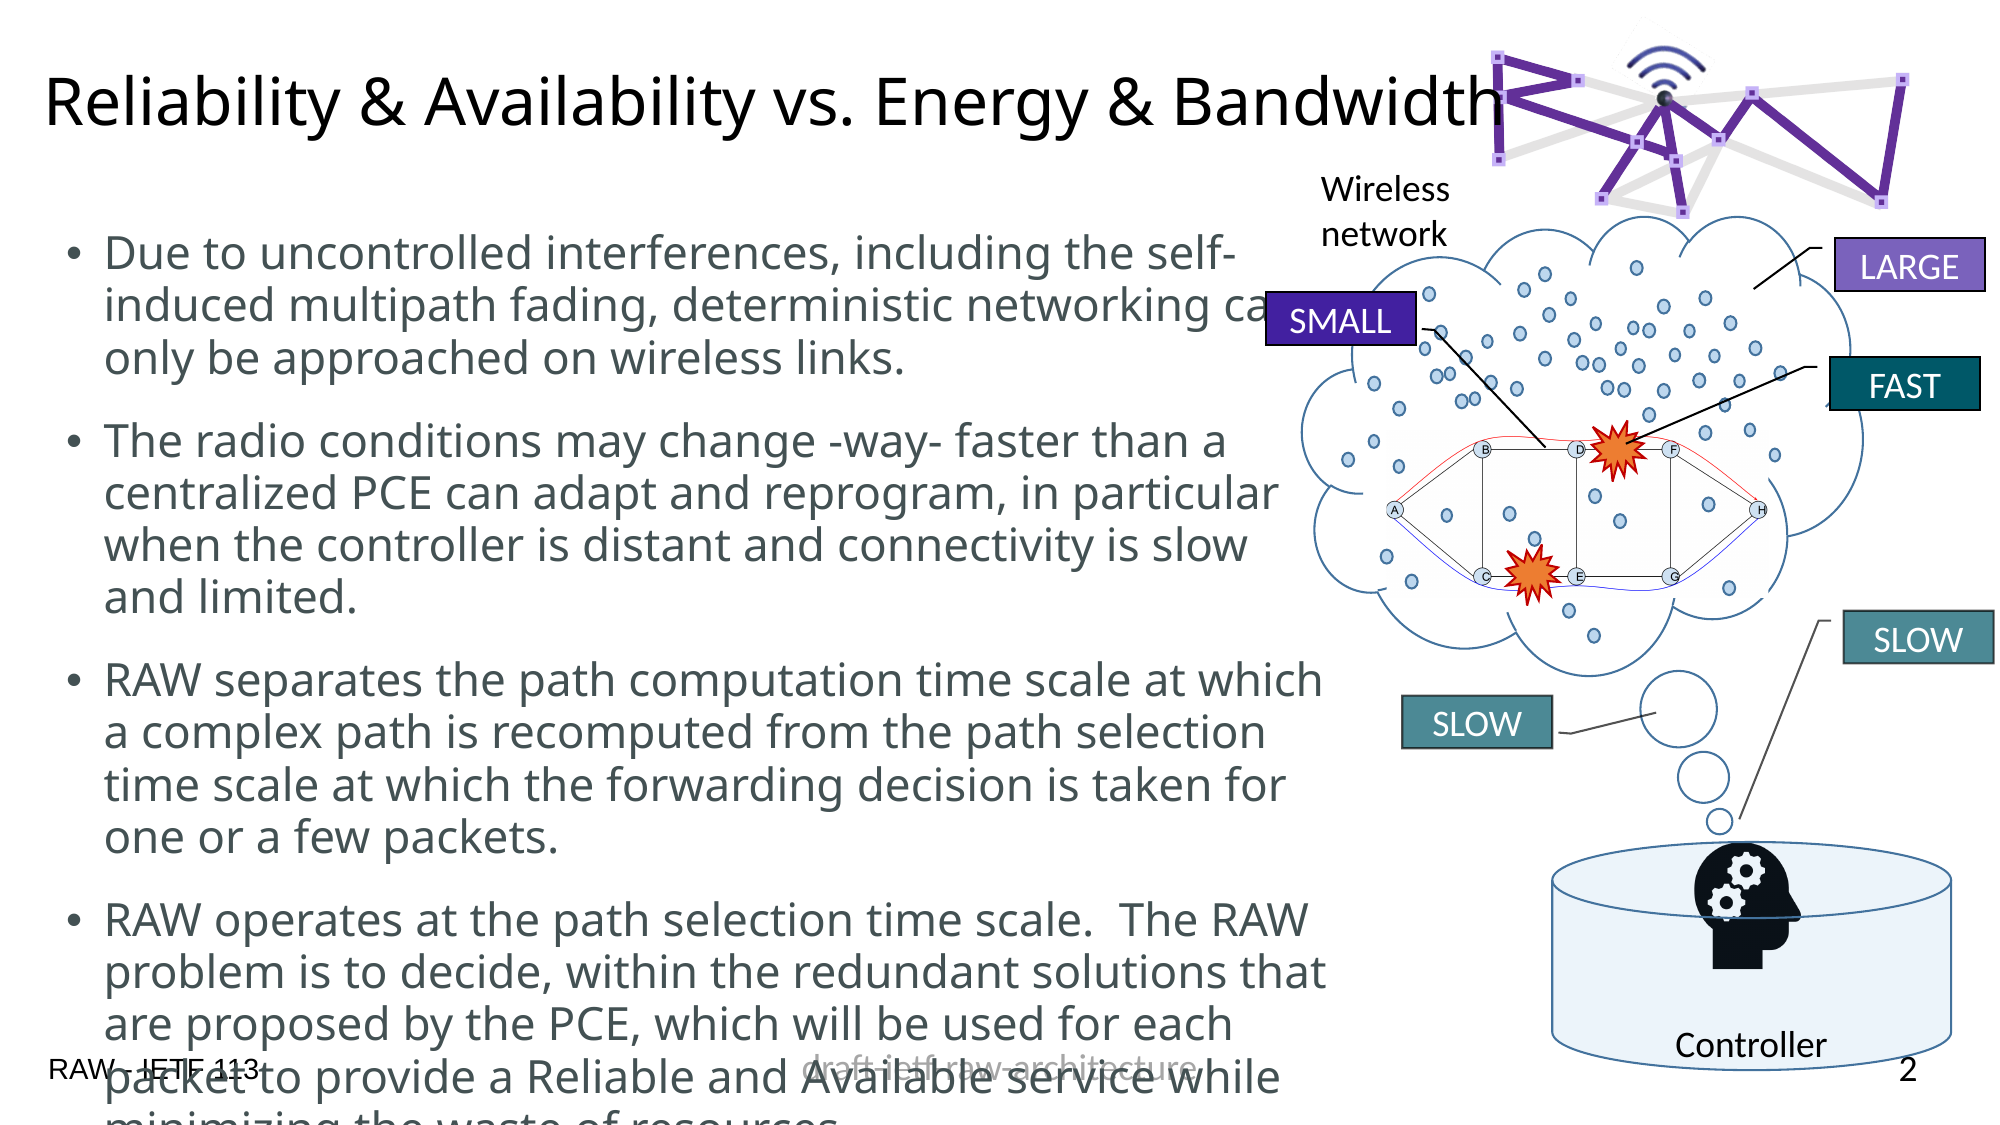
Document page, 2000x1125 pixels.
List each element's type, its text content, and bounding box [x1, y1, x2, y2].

text_box [1777, 377, 1787, 382]
text_box [1422, 286, 1437, 303]
text_box [1379, 548, 1386, 565]
text_box [1676, 750, 1731, 804]
text_box SLOW [1401, 695, 1553, 749]
text_box [1341, 451, 1356, 468]
text_box [1620, 419, 1629, 430]
text_box [1435, 324, 1448, 339]
title Reliability & Availability vs. Energy & Bandwidth [28, 37, 1539, 176]
text_box [1723, 315, 1738, 332]
slide_number 2 [1482, 1036, 1933, 1097]
picture [1672, 833, 1823, 984]
text_box [1614, 341, 1628, 357]
text_box [1481, 333, 1494, 349]
text_box [1631, 357, 1646, 375]
text_box FAST [1655, 365, 1818, 430]
text_box [1484, 374, 1498, 390]
text_box SLOW [1738, 619, 1832, 820]
text_box [1509, 380, 1524, 397]
text_box [1537, 266, 1553, 283]
text_box [1433, 332, 1442, 341]
text_box [1639, 669, 1718, 749]
text_box LARGE [1753, 246, 1823, 290]
picture [1464, 0, 1956, 239]
text_box [1656, 298, 1671, 315]
text_box [1367, 375, 1382, 392]
text_box [1617, 381, 1632, 398]
text_box [1592, 356, 1607, 373]
text_box SMALL [1265, 291, 1417, 346]
text_box [1683, 323, 1696, 339]
list Due to uncontrolled interferences, including the self-induced multipath fading, deterministic networking can only be approached on wireless links. The radio conditions may change -way- faster than a centralized PCE can adapt and reprogram, in particular when the controller is distant and connectivity is slow and limited. RAW separates the path computation time scale at which a complex path is recomputed from the path selection time scale at which the forwarding decision is taken for one or a few packets. RAW operates at the path selection time scale. The RAW problem is to decide, within the redundant solutions that are proposed by the PCE, which will be used for each packet to provide a Reliable and Available service while minimizing the waste of resources. [51, 220, 1344, 1035]
picture [1386, 430, 1769, 598]
text_box [1748, 340, 1763, 357]
text_box [1656, 382, 1671, 399]
text_box [1698, 290, 1713, 307]
text_box [1692, 372, 1707, 389]
text_box [1642, 322, 1657, 339]
text_box [1418, 341, 1432, 357]
text_box Controller [1551, 843, 1953, 1072]
text_box [1575, 354, 1590, 371]
text_box Wireless network [1306, 156, 1474, 261]
text_box [1733, 373, 1746, 389]
text_box [1392, 400, 1407, 417]
text_box SMALL [1421, 327, 1531, 430]
text_box [1668, 347, 1682, 363]
text_box [1627, 320, 1640, 336]
text_box [1459, 349, 1473, 365]
text_box FAST [1829, 356, 1981, 411]
text_box [1468, 391, 1482, 407]
text_box [1586, 627, 1602, 644]
text_box [1367, 433, 1381, 449]
text_box [1454, 393, 1469, 410]
text_box [1517, 281, 1532, 298]
text_box [1773, 365, 1788, 378]
text_box [1718, 401, 1732, 413]
text_box [1443, 366, 1457, 382]
text_box [1564, 291, 1578, 307]
text_box [1542, 306, 1557, 323]
text_box [1708, 348, 1721, 364]
text_box [1642, 406, 1657, 423]
text_box [1429, 368, 1444, 385]
text_box [1300, 215, 1864, 678]
text_box [1600, 379, 1615, 396]
text_box [1512, 325, 1528, 342]
text_box [1629, 259, 1644, 277]
text_box [1705, 807, 1734, 833]
text_box [1567, 331, 1582, 348]
text_box SLOW [1558, 711, 1657, 735]
text_box [1525, 598, 1531, 606]
text_box [1769, 447, 1782, 463]
text_box [1699, 424, 1712, 430]
text_box SLOW [1843, 610, 1995, 664]
text_box [1743, 422, 1757, 430]
text_box [1561, 602, 1577, 619]
text_box [1537, 350, 1553, 367]
text_box LARGE [1834, 237, 1986, 292]
text_box [1589, 316, 1603, 332]
